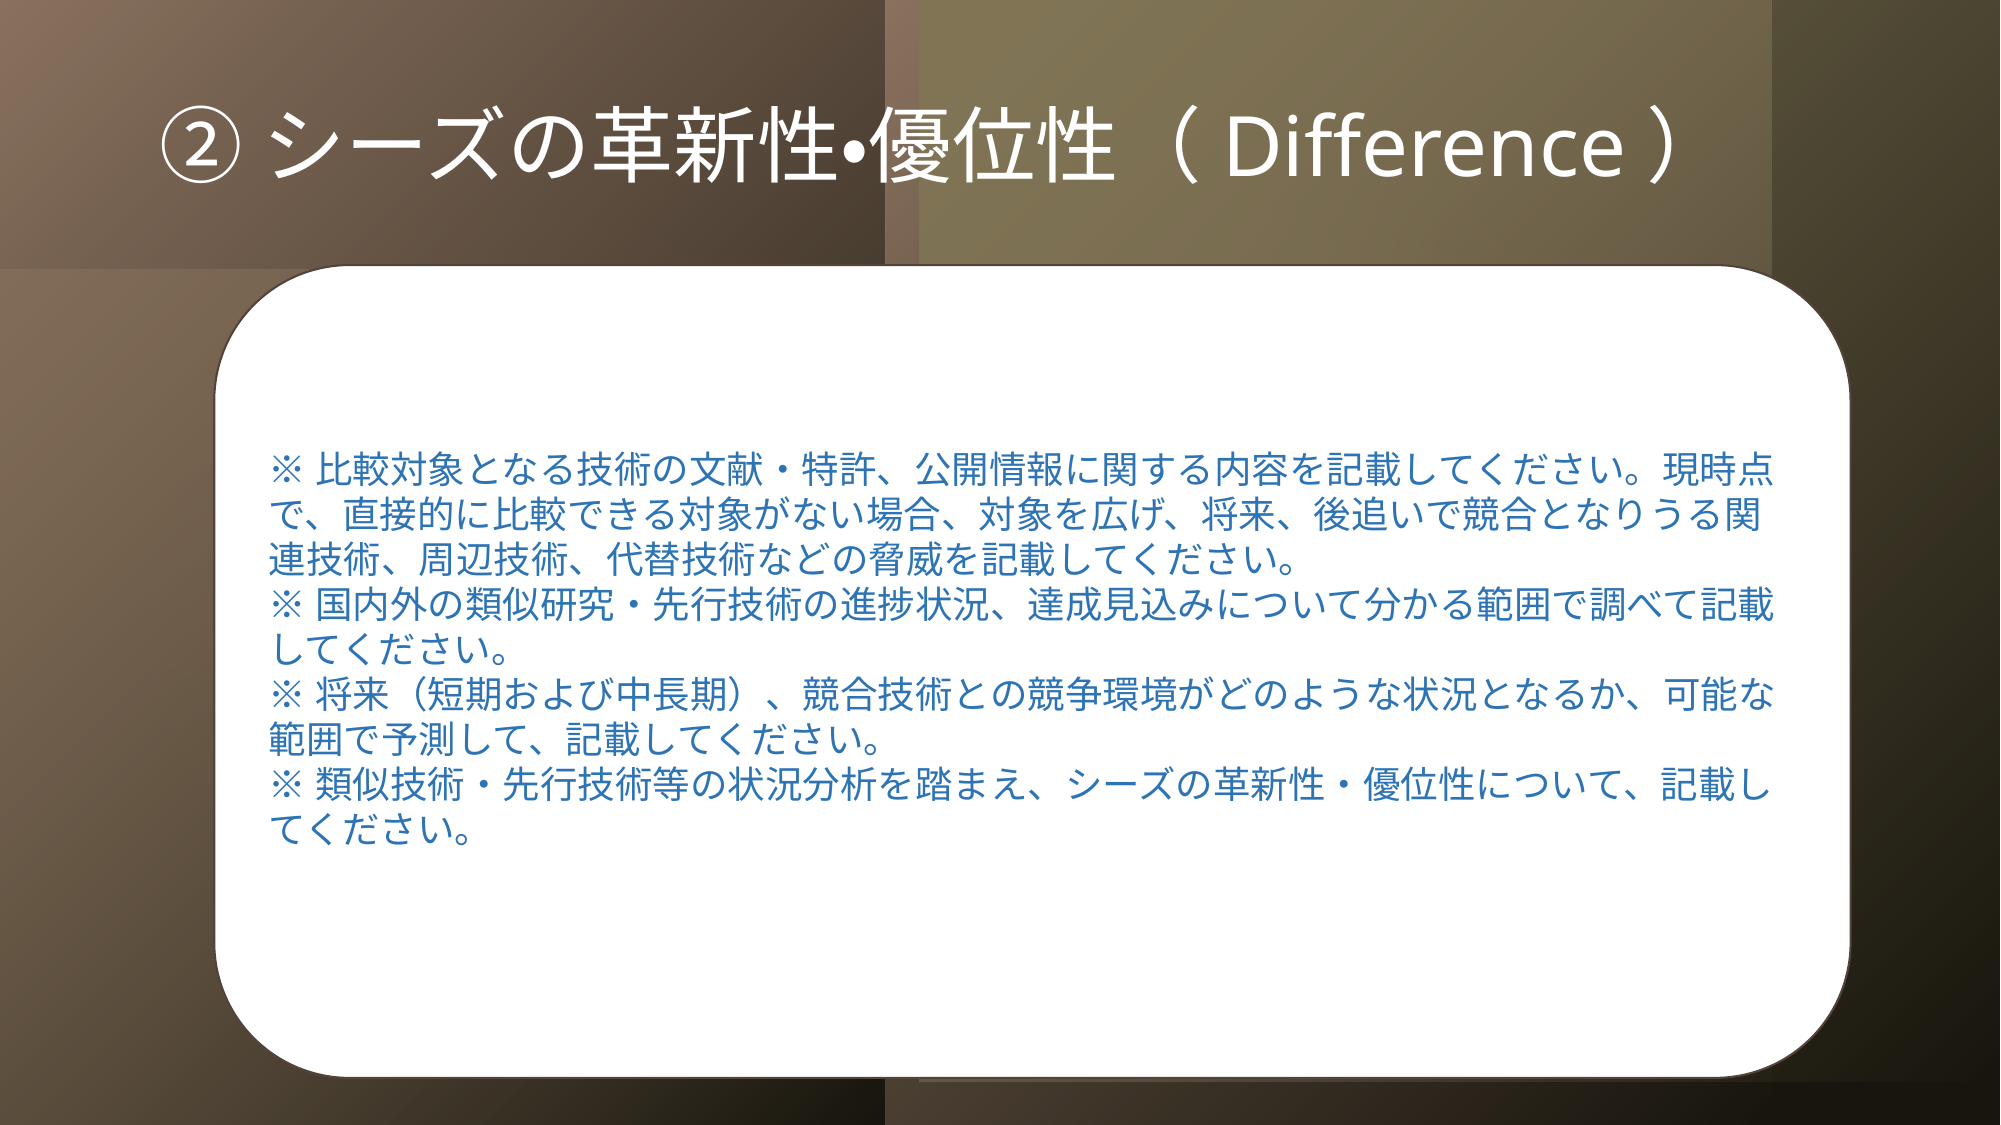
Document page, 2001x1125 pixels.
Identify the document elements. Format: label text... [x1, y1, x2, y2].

text_box ②シーズの革新性・優位性（Difference） [144, 86, 1746, 201]
text_box ※比較対象となる技術の文献・特許、公開情報に関する内容を記載してください。現時点で、直接的に比較できる対象がない場合、対象を広げ、将来、後追いで競合となりうる関連技術、周辺技術、代替技術などの脅威を記載してください。 ※国内外の類似研究・先行技術の進捗状況、達成見込みについて分かる範囲で調べて記載してください。 ※将来（短期および中長期）、競合技術との競争環境がどのような状況となるか、可能な範囲で予測して、記載してください。 ※類似技術・先行技術等の状況分析を踏まえ、シーズの革新性・優位性について、記載してください。 [213, 264, 1852, 1079]
